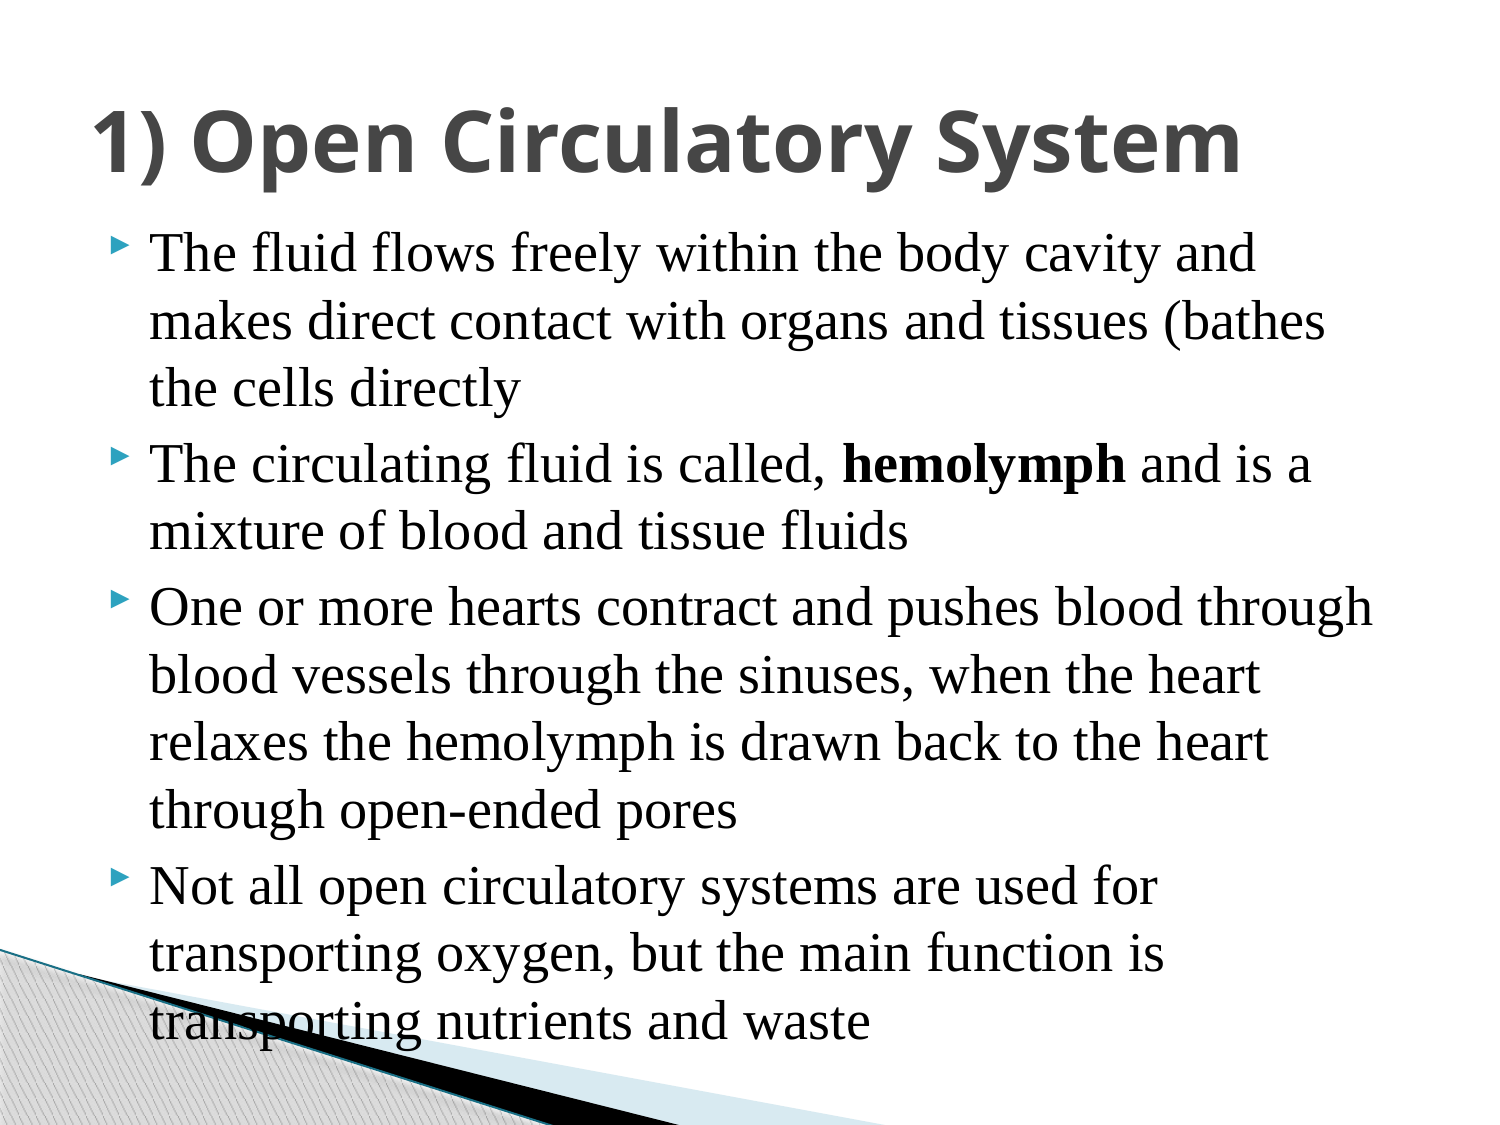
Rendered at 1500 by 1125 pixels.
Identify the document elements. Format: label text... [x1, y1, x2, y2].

list The fluid flows freely within the body cavity and makes direct contact with organs and tissues (bathes the cells directly The circulating fluid is called, hemolymph and is a mixture of blood and tissue fluids One or more hearts contract and pushes blood through blood vessels through the sinuses, when the heart relaxes the hemolymph is drawn back to the heart through open-ended pores Not all open circulatory systems are used for transporting oxygen, but the main function is transporting nutrients and waste [75, 233, 1425, 1071]
title 1) Open Circulatory System [75, 45, 1425, 233]
